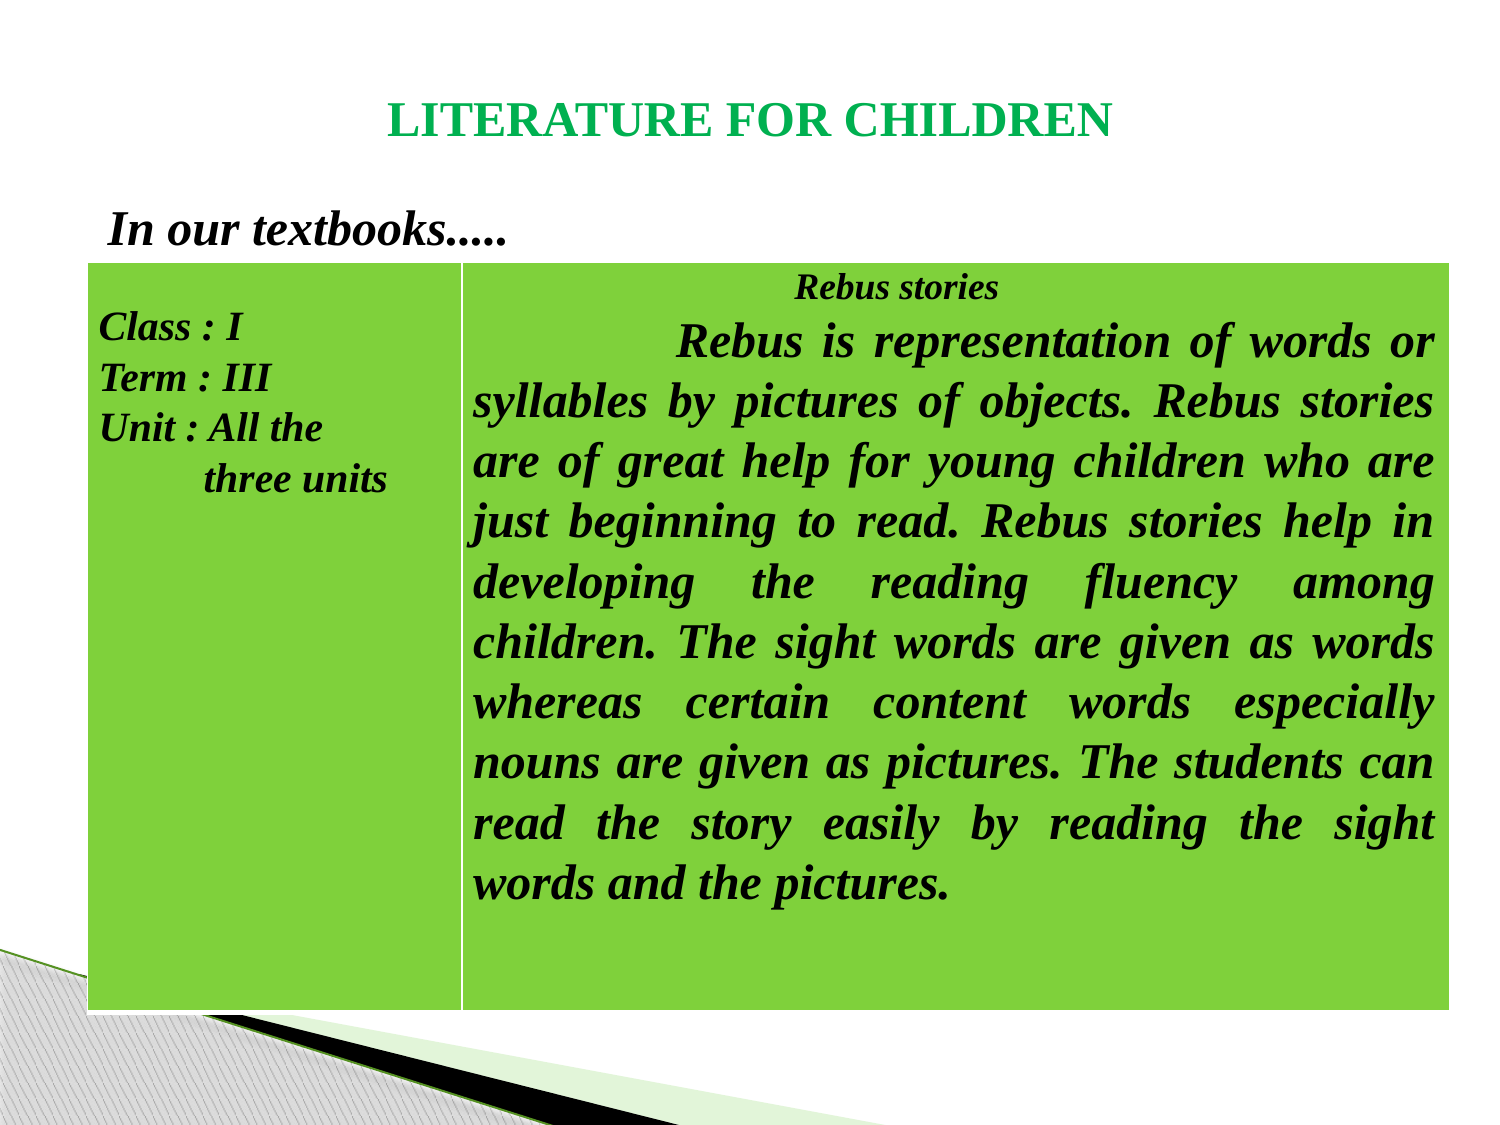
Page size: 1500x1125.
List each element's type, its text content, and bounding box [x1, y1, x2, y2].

table_header Class : I Term : III Unit : All the three units [88, 263, 461, 1010]
list In our textbooks..... [75, 188, 1425, 986]
table_header Rebus stories Rebus is representation of words or syllables by pictures of objects. Rebus stories are of great help for young children who are just beginning to read. Rebus stories help in developing the reading fluency among children. The sight words are given as words whereas certain content words especially nouns are given as pictures. The students can read the story easily by reading the sight words and the pictures. [463, 263, 1449, 1010]
title LITERATURE FOR CHILDREN [75, 45, 1425, 188]
